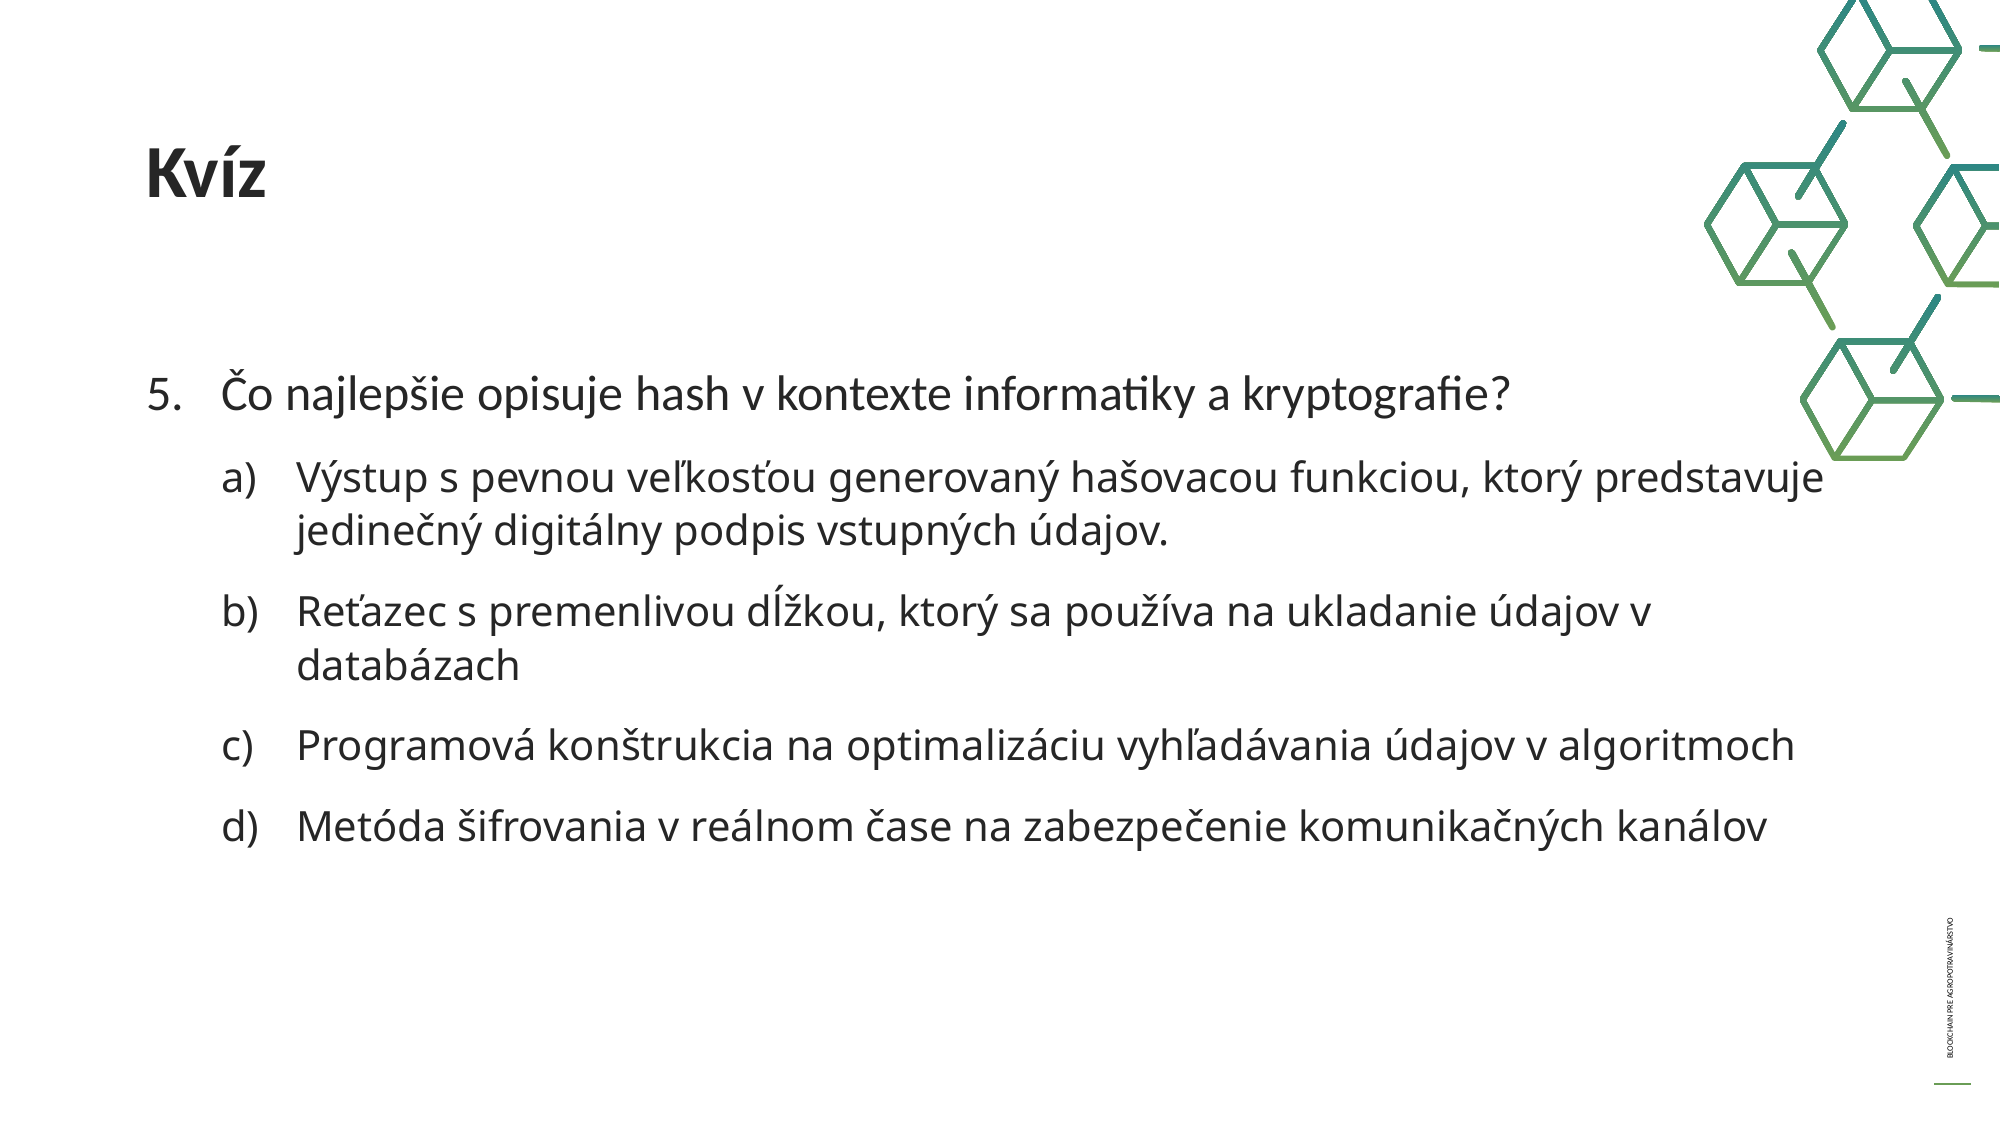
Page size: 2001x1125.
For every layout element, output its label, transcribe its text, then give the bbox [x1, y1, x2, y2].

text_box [1703, 0, 2000, 462]
list Kvíz [130, 124, 1698, 337]
list Čo najlepšie opisuje hash v kontexte informatiky a kryptografie? Výstup s pevnou veľkosťou generovaný hašovacou funkciou, ktorý predstavuje jedinečný digitálny podpis vstupných údajov. Reťazec s premenlivou dĺžkou, ktorý sa používa na ukladanie údajov v databázach Programová konštrukcia na optimalizáciu vyhľadávania údajov v algoritmoch Metóda šifrovania v reálnom čase na zabezpečenie komunikačných kanálov [130, 348, 1869, 1035]
